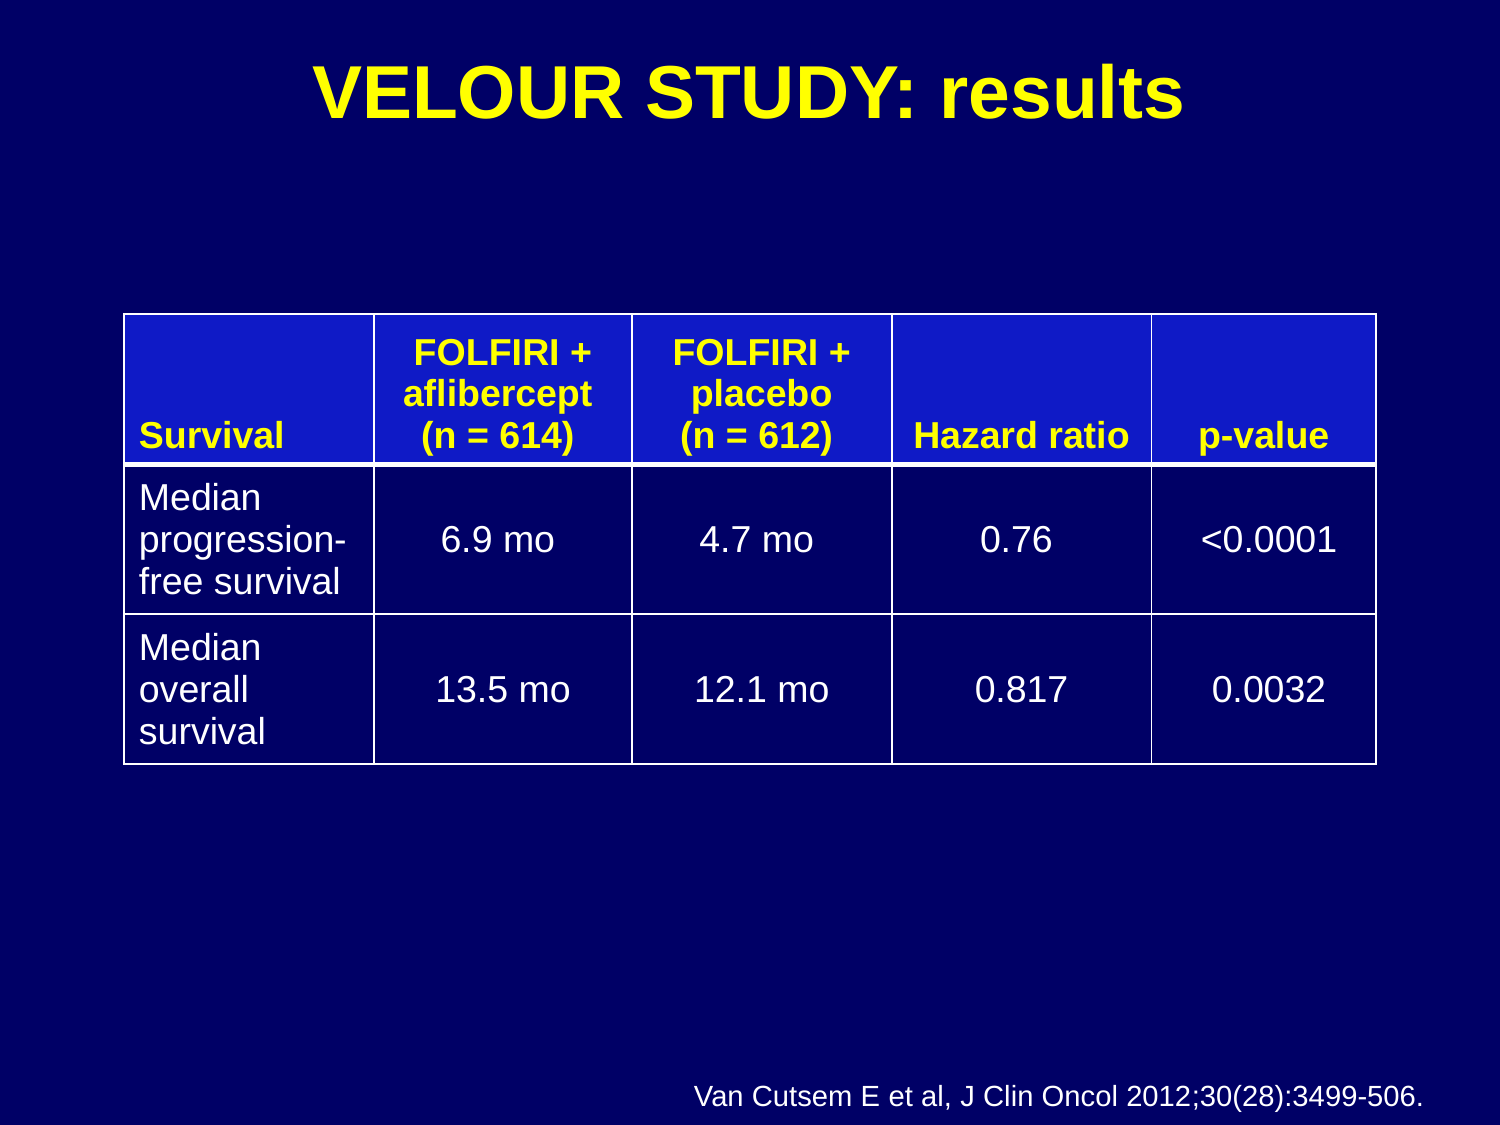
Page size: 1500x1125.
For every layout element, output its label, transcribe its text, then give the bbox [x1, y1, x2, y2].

table_cell Median progression-free survival [125, 467, 373, 613]
table_header FOLFIRI + aflibercept (n = 614) [375, 315, 631, 462]
table_cell 0.0032 [1152, 615, 1375, 763]
table_cell 4.7 mo [633, 467, 891, 613]
table_cell Median overall survival [125, 615, 373, 763]
text_box Van Cutsem E et al, J Clin Oncol 2012;30(28):3499-506. [679, 1070, 1491, 1120]
table_header FOLFIRI + placebo (n = 612) [633, 315, 891, 462]
table_cell 13.5 mo [375, 615, 631, 763]
table_cell 12.1 mo [633, 615, 891, 763]
table_cell <0.0001 [1152, 467, 1375, 613]
table_header Survival [125, 315, 373, 462]
table_header p-value [1152, 315, 1375, 462]
table_cell 0.76 [893, 467, 1151, 613]
table_cell 6.9 mo [375, 467, 631, 613]
table_header Hazard ratio [893, 315, 1151, 462]
title VELOUR STUDY: results [0, 0, 1500, 142]
table_cell 0.817 [893, 615, 1151, 763]
